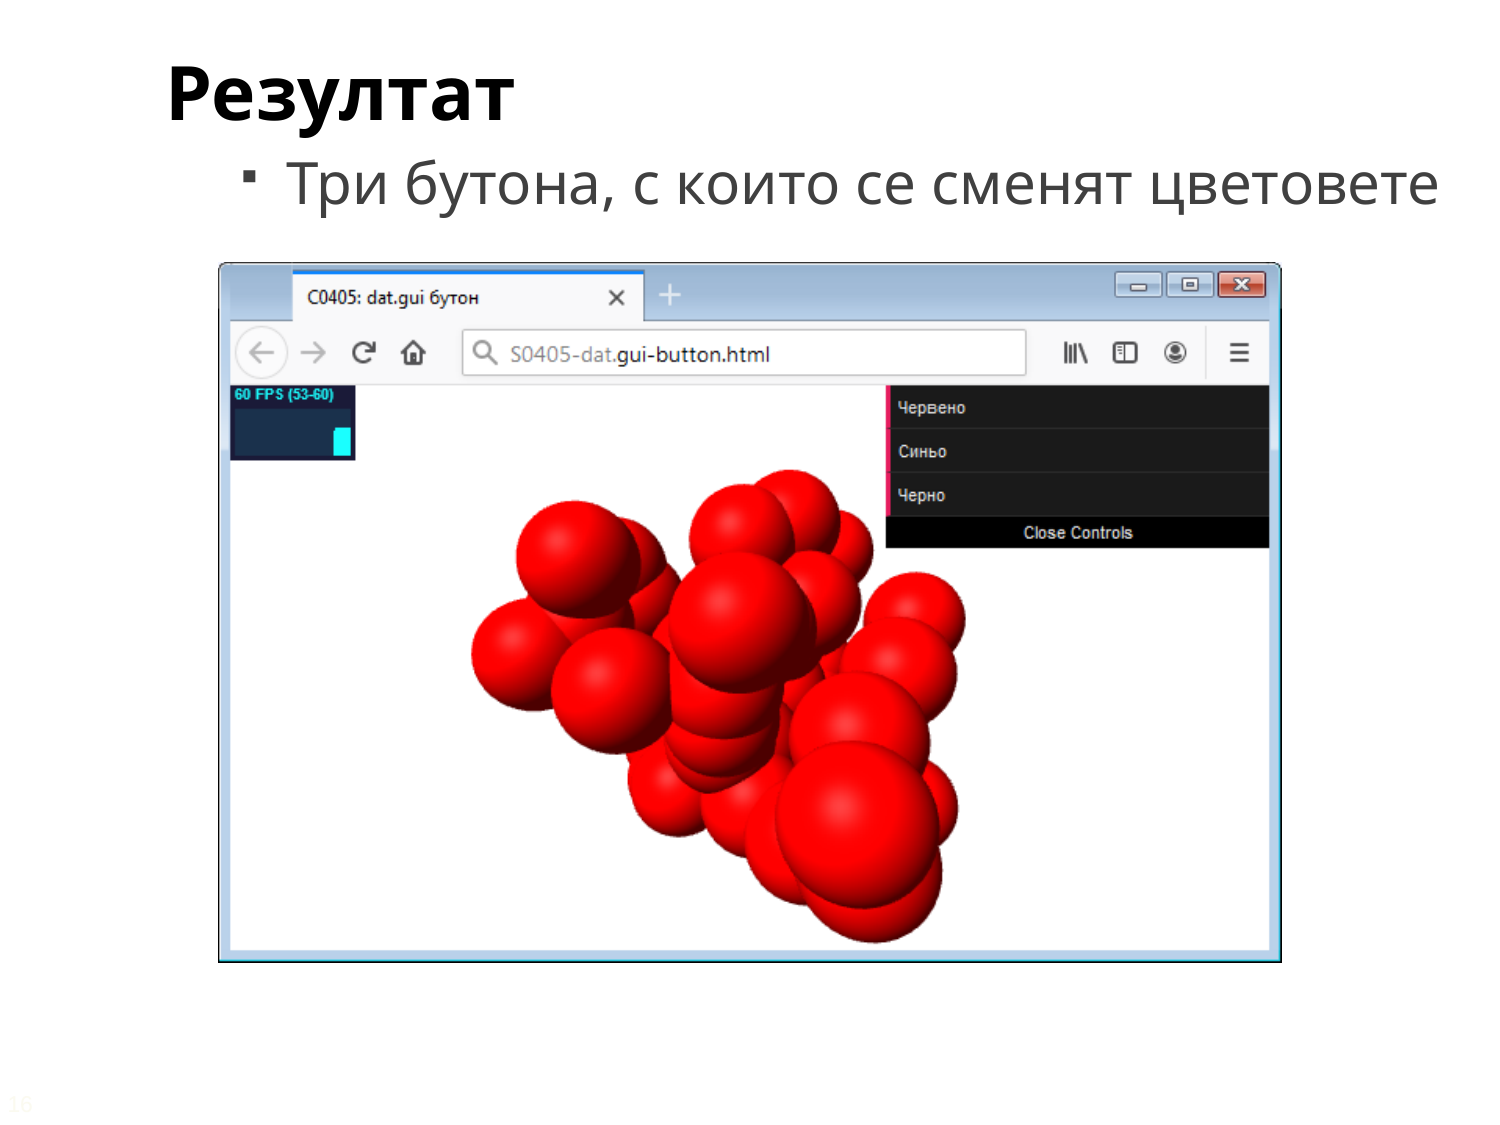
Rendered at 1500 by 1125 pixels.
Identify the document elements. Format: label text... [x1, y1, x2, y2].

list Резултат Три бутона, с които се сменят цветовете [150, 37, 1488, 1113]
picture [218, 262, 1282, 963]
